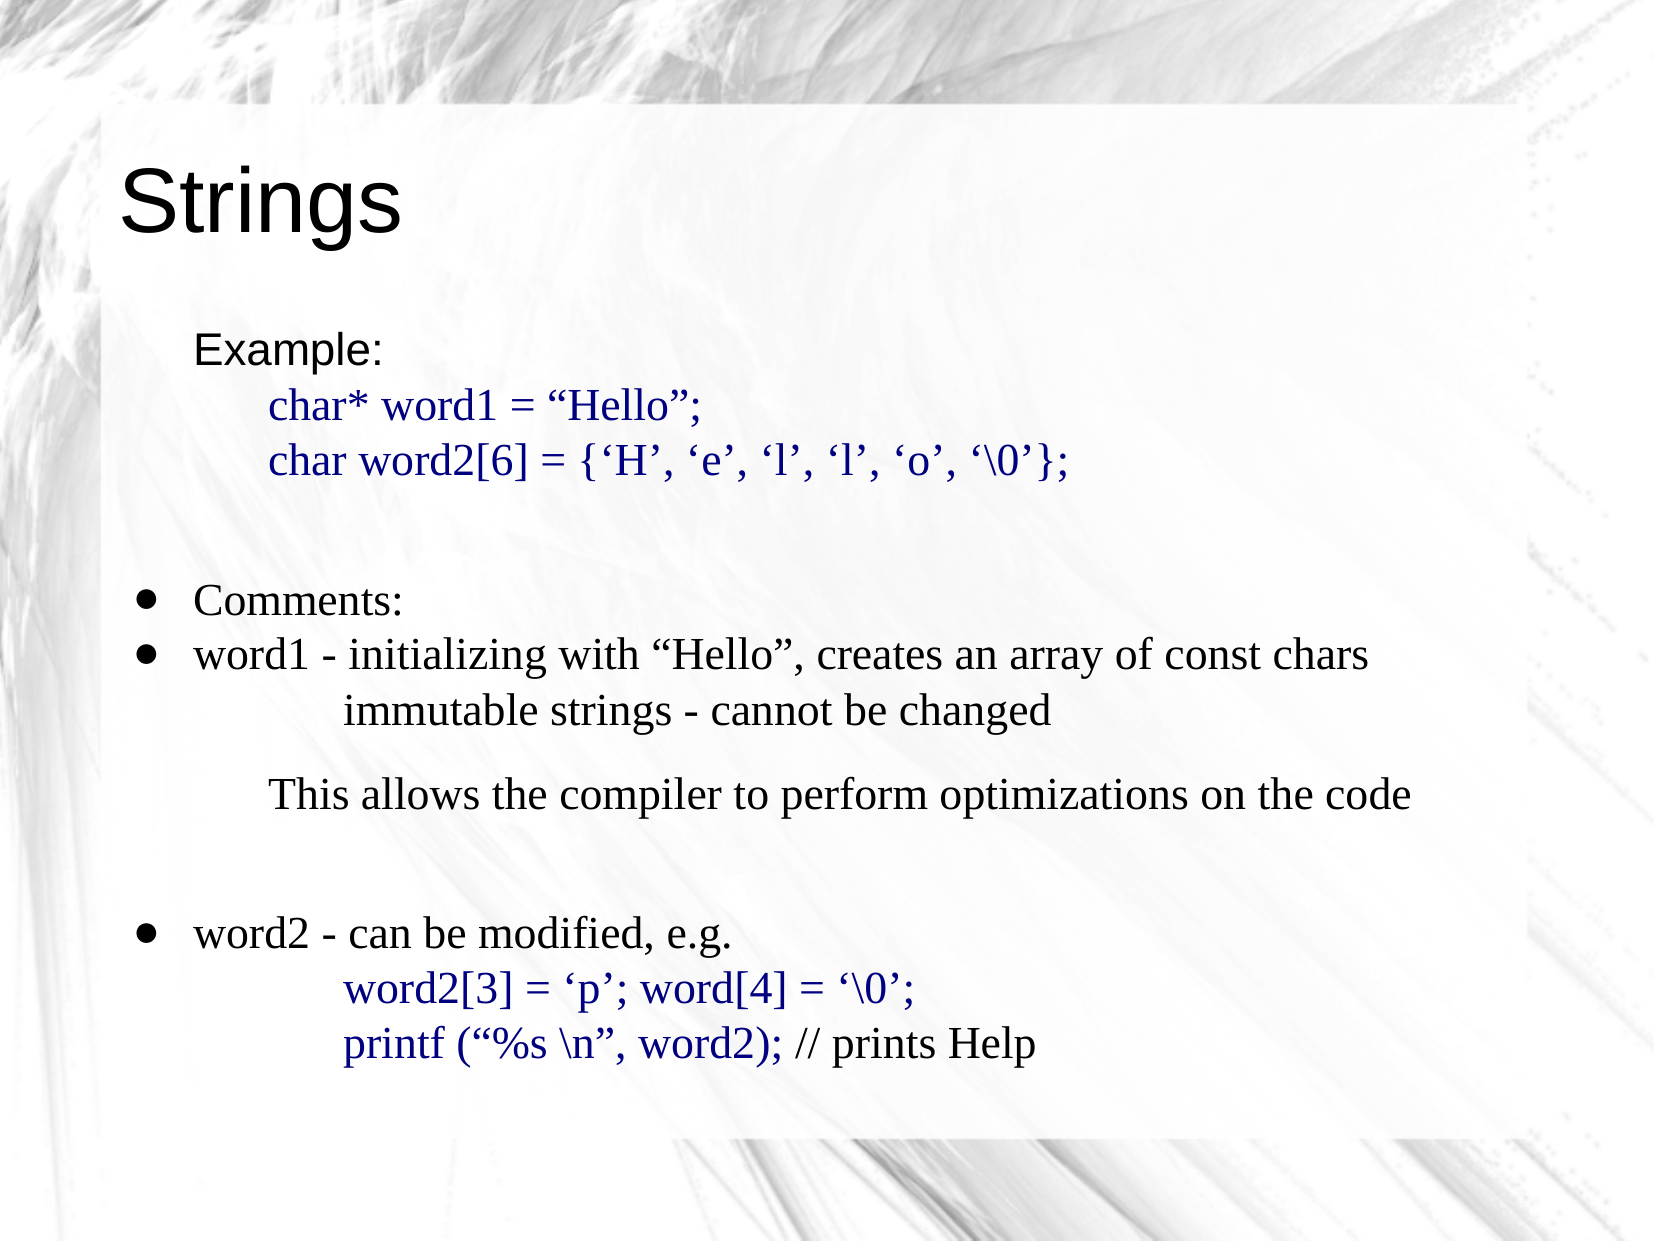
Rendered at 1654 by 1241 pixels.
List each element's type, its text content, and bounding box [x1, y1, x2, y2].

title Strings [118, 93, 1506, 299]
list Example: char* word1 = “Hello”; char word2[6] = {‘H’, ‘e’, ‘l’, ‘l’, ‘o’, ‘\0’}; Comments: word1 - initializing with “Hello”, creates an array of const chars immutable strings - cannot be changed This allows the compiler to perform optimizations on the code word2 - can be modified, e.g. word2[3] = ‘p’; word[4] = ‘\0’; printf (“%s \n”, word2); // prints Help [118, 319, 1571, 1109]
picture [0, 0, 1654, 1241]
